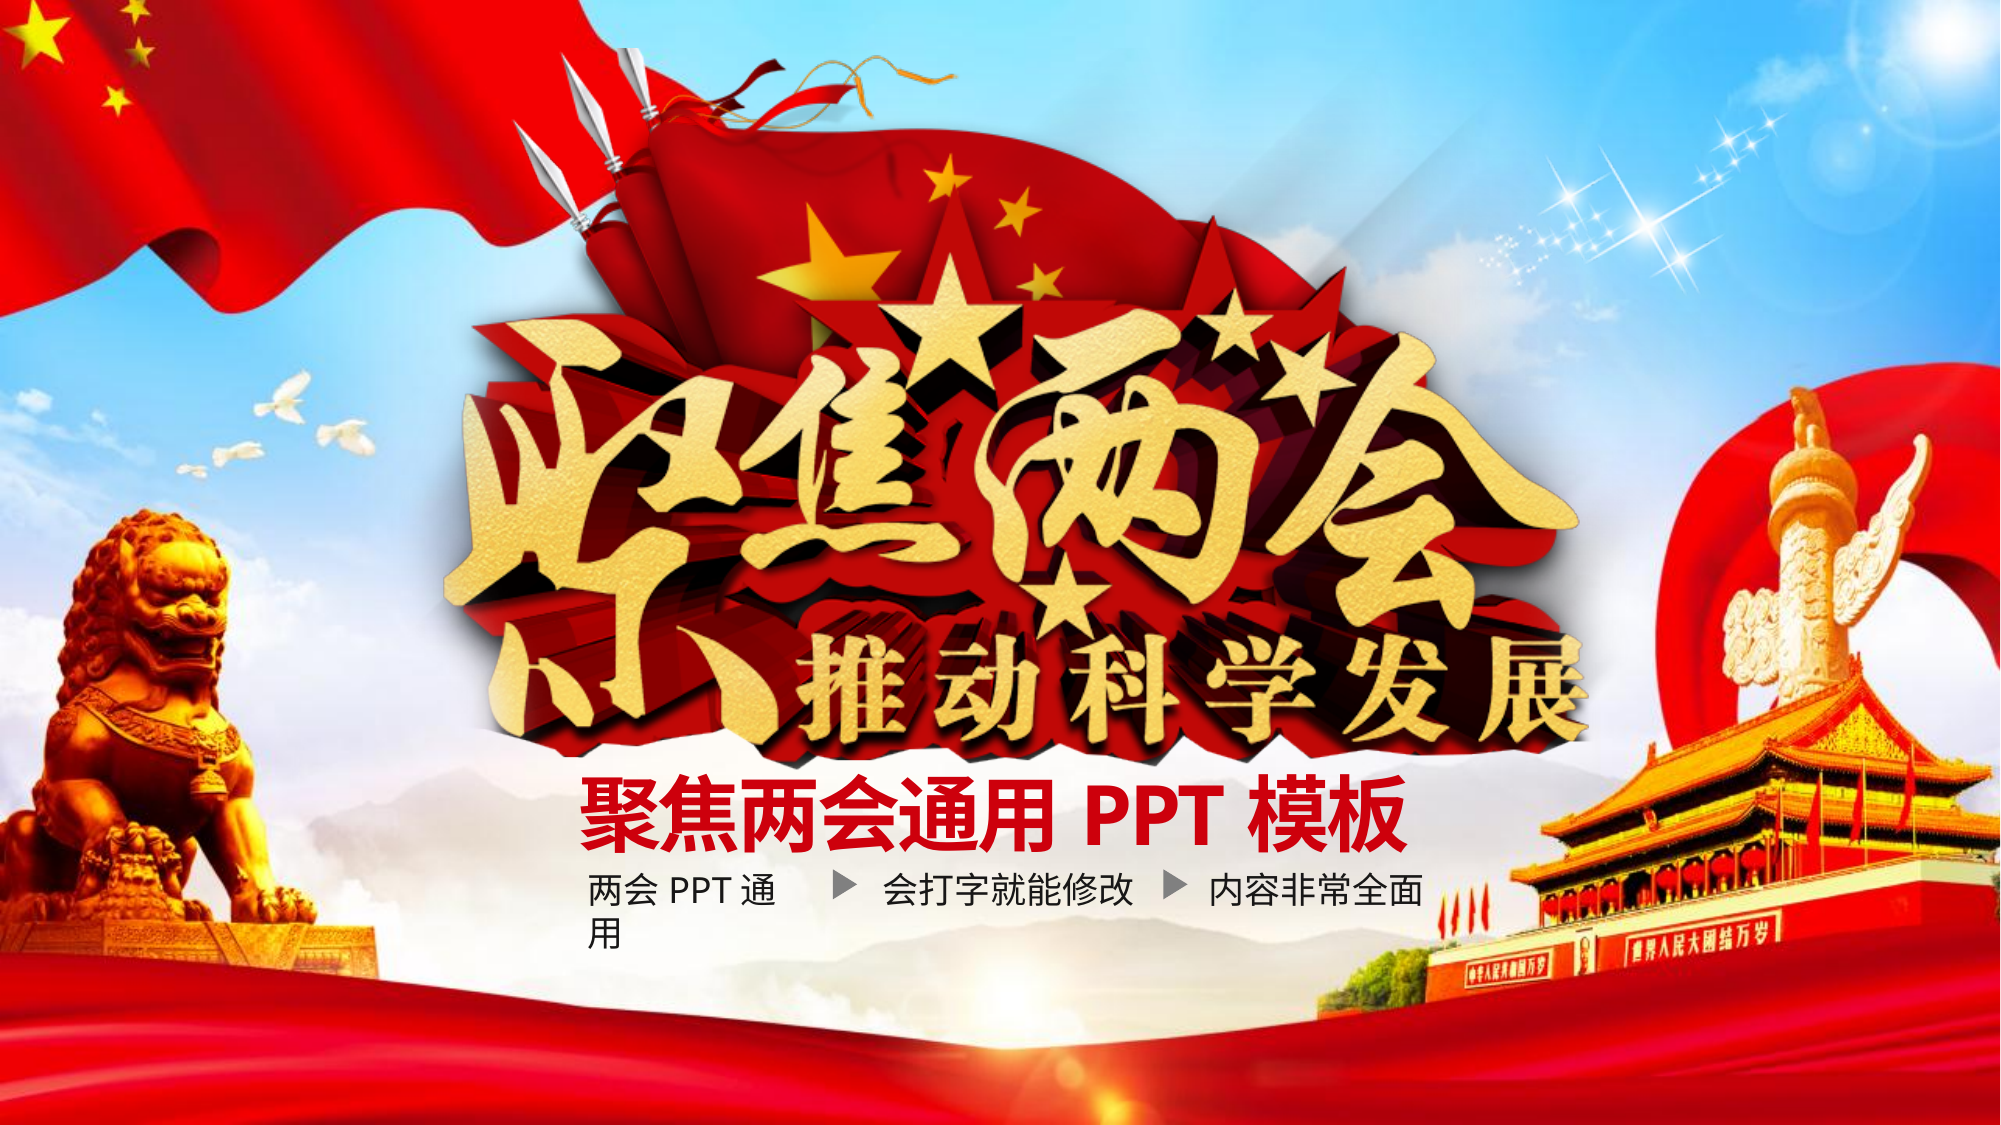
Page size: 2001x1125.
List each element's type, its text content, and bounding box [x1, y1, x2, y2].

text_box 聚焦两会通用PPT模板 [571, 784, 1448, 866]
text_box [867, 860, 1188, 919]
text_box 内容非常全面 [1201, 864, 1504, 915]
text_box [572, 860, 858, 919]
picture [0, 0, 2001, 1125]
